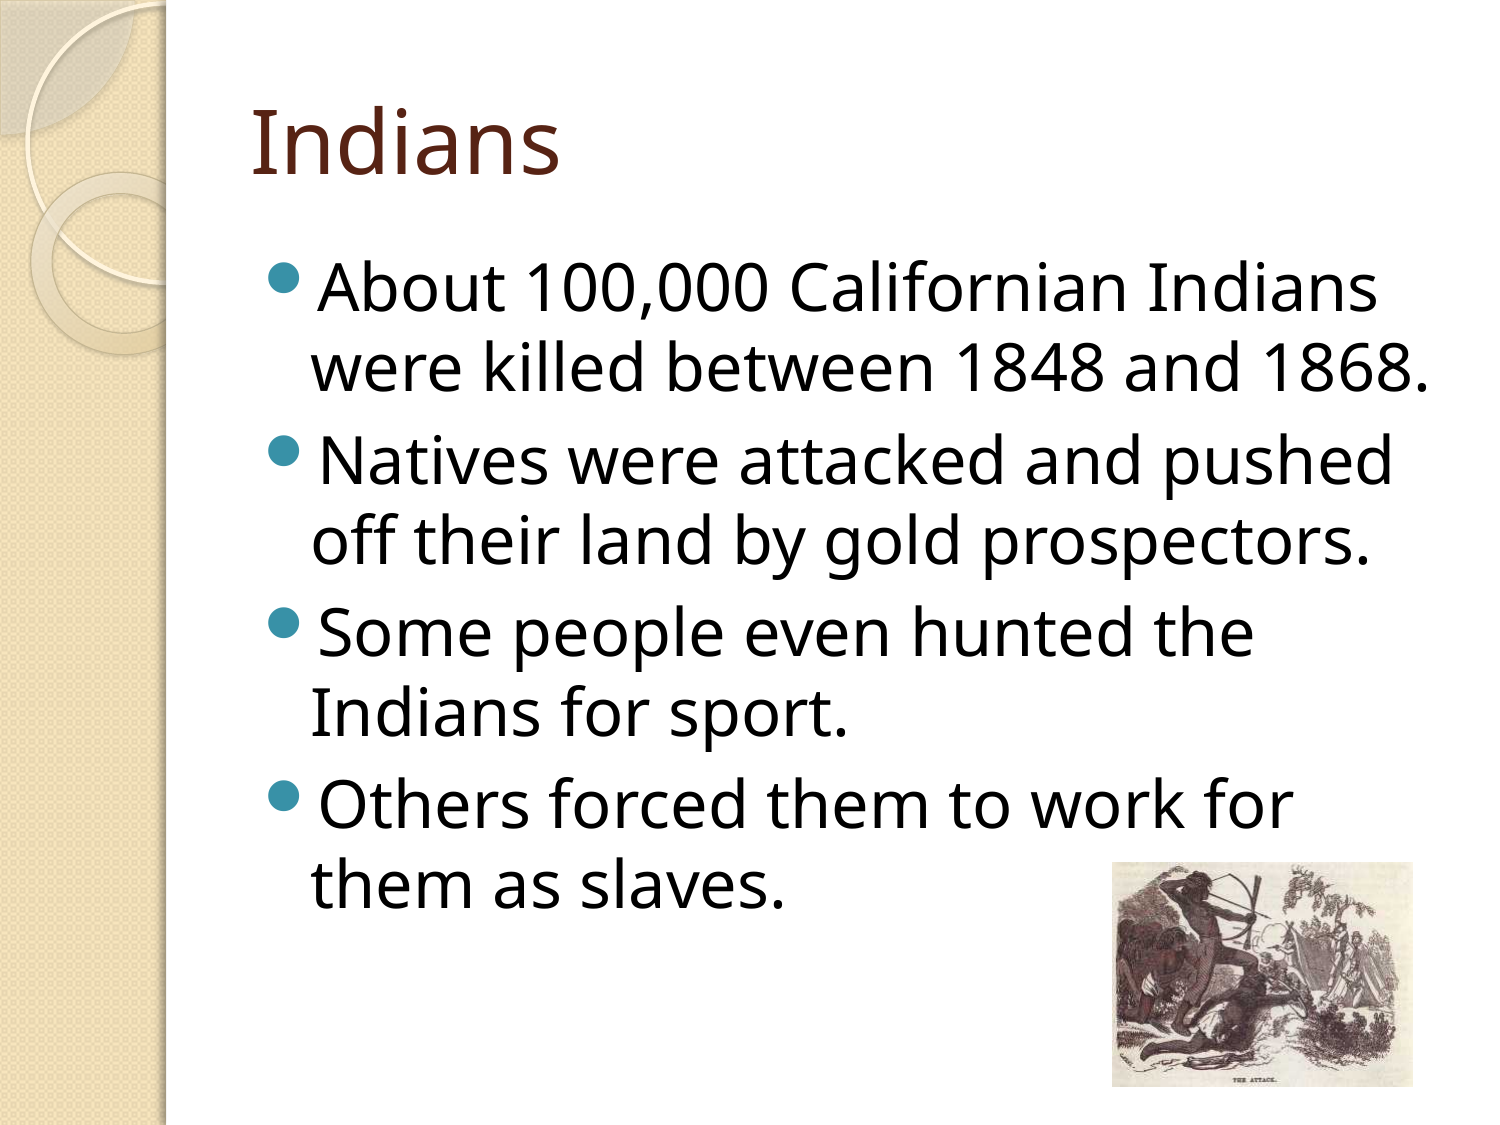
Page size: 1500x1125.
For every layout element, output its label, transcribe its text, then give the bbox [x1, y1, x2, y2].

list About 100,000 Californian Indians were killed between 1848 and 1868. Natives were attacked and pushed off their land by gold prospectors. Some people even hunted the Indians for sport. Others forced them to work for them as slaves. [235, 237, 1466, 1026]
title Indians [235, 45, 1466, 233]
picture [1112, 862, 1413, 1087]
